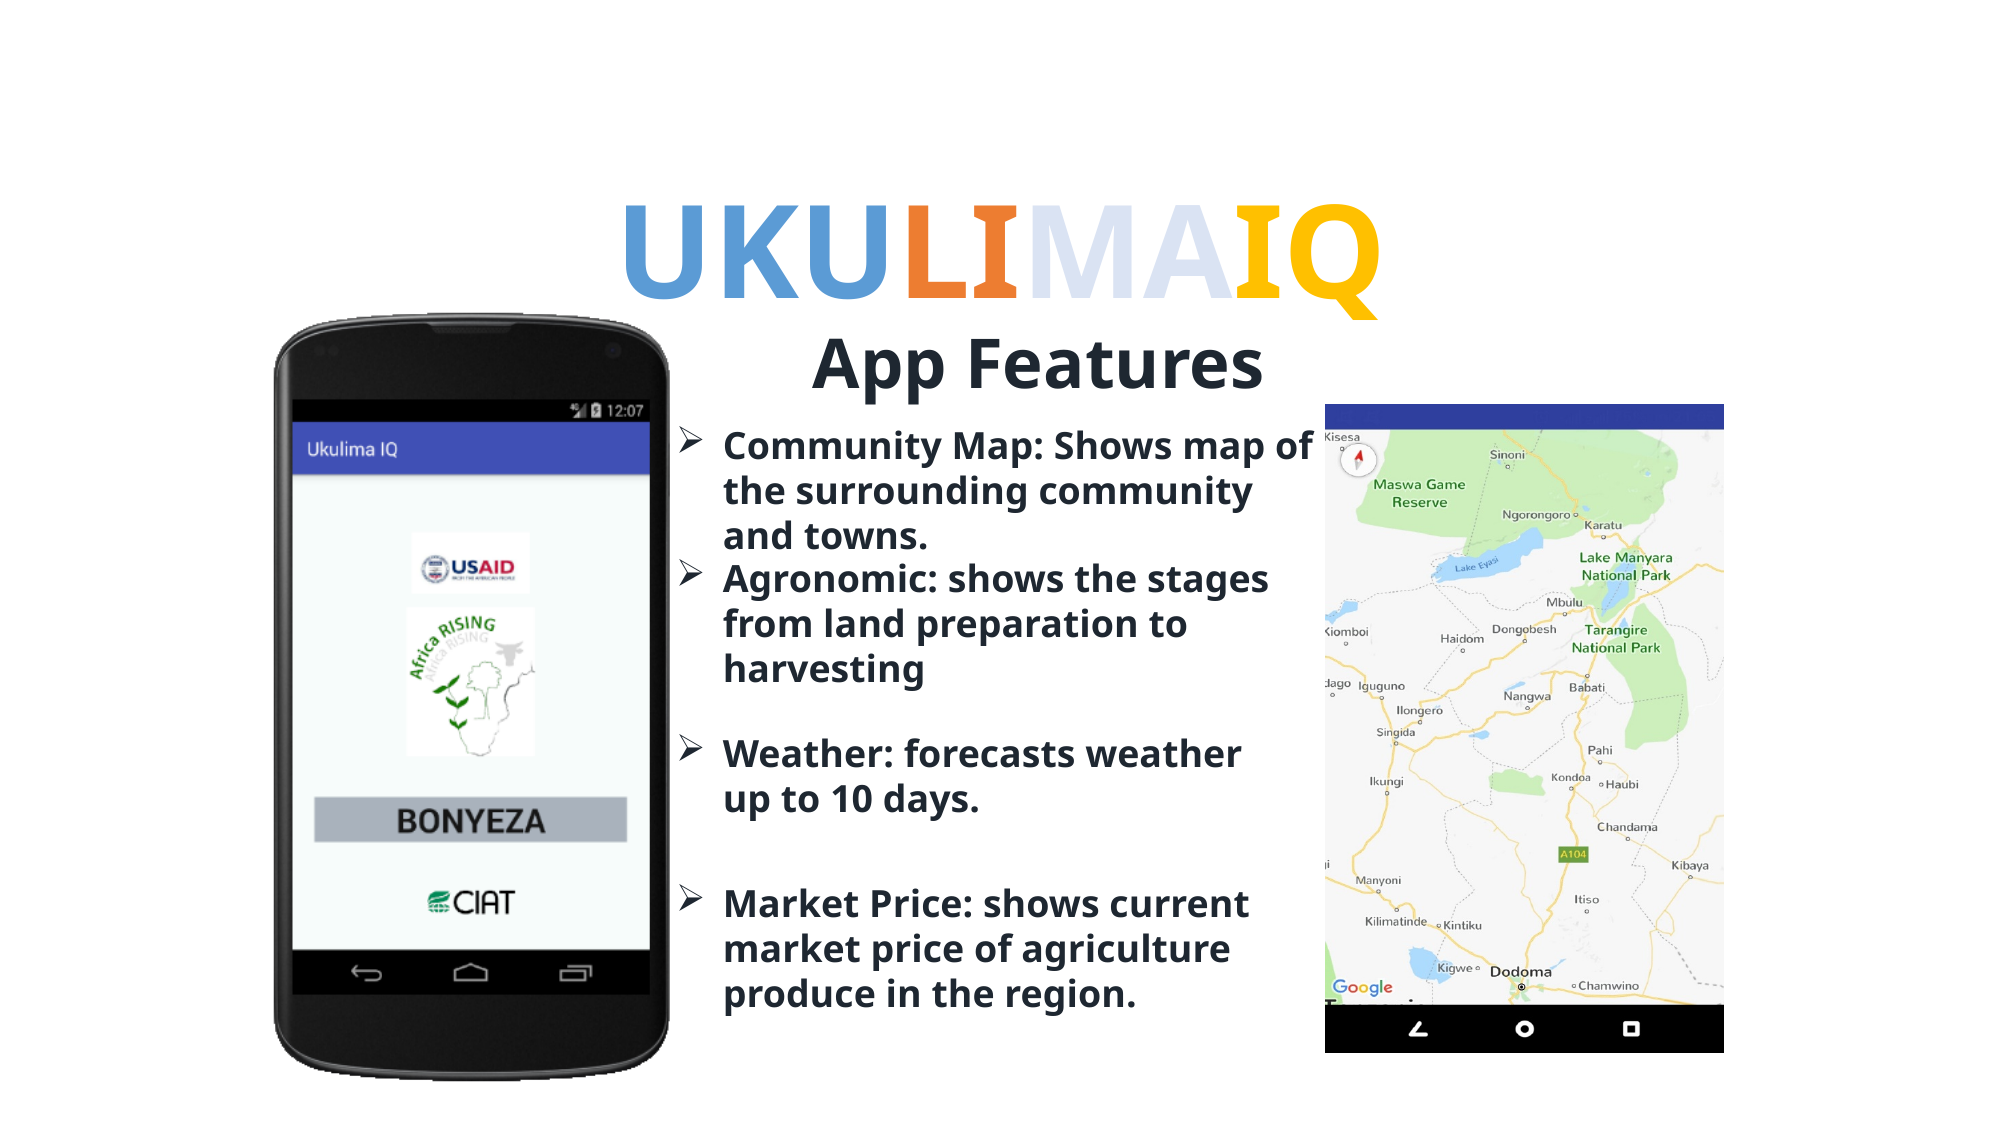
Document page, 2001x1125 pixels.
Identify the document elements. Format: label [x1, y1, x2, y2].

text_box [262, 165, 1724, 1088]
